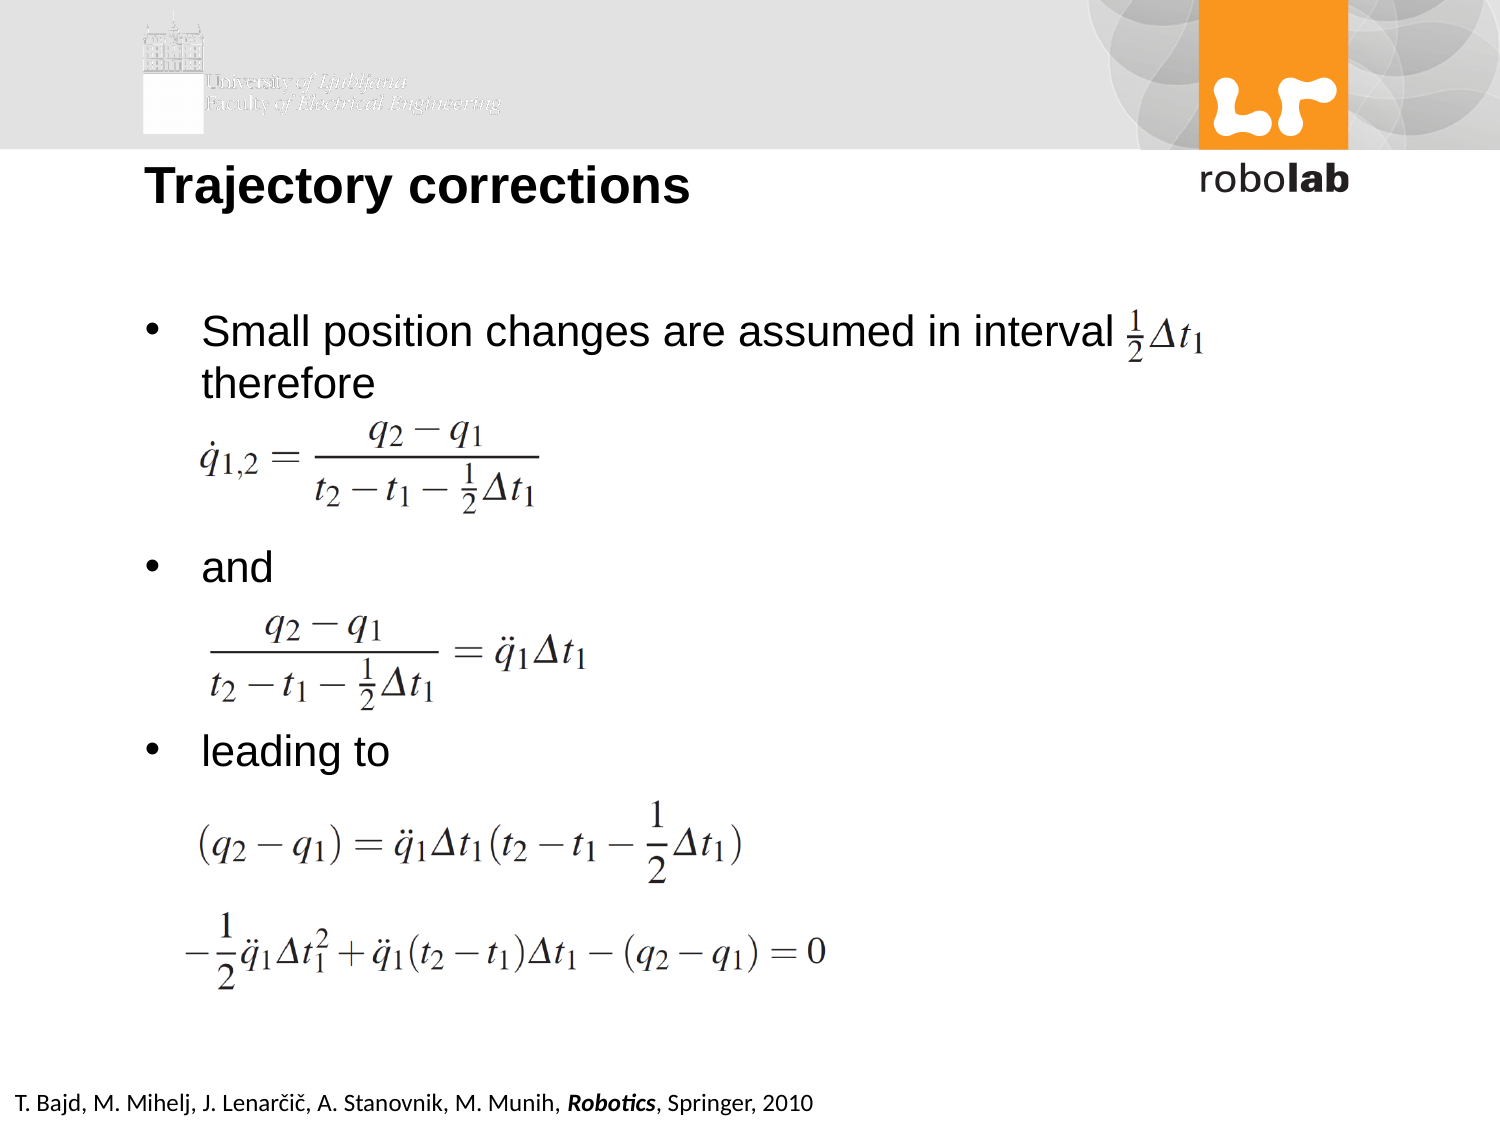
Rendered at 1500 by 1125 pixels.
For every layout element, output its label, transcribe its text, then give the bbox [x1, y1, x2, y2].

picture [194, 420, 542, 516]
picture [197, 609, 588, 713]
picture [1122, 300, 1206, 366]
title Trajectory corrections [129, 94, 1311, 272]
picture [183, 904, 829, 995]
picture [143, 10, 501, 94]
picture [998, 0, 1500, 196]
picture [197, 798, 741, 889]
list Small position changes are assumed in interval therefore and leading to [129, 295, 1311, 1034]
